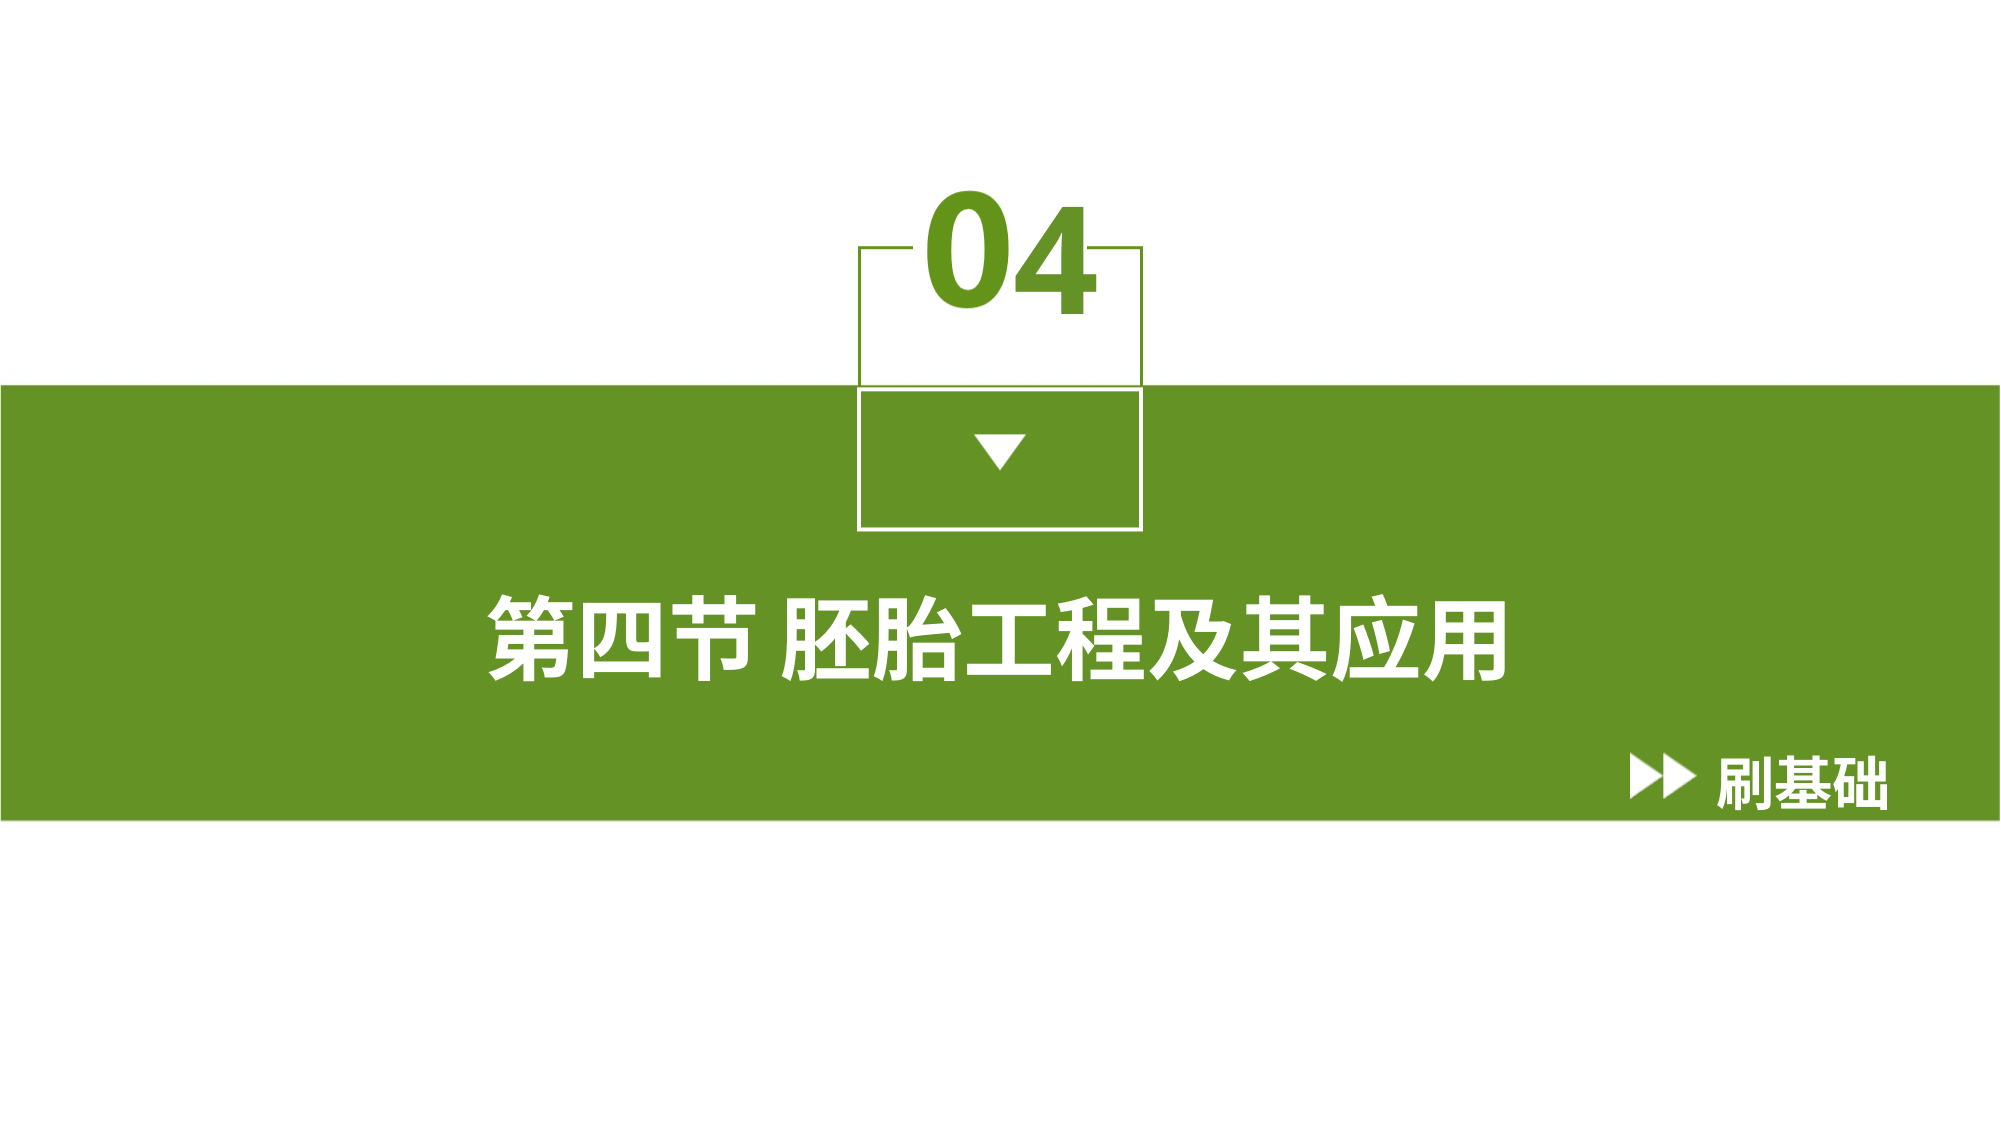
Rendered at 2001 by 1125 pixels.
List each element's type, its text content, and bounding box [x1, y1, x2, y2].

text_box 刷基础 [1715, 718, 1997, 812]
picture [0, 0, 2000, 572]
text_box 4 [1013, 156, 1173, 353]
text_box 第四节 胚胎工程及其应用 [0, 572, 2000, 699]
picture [0, 699, 2000, 1125]
